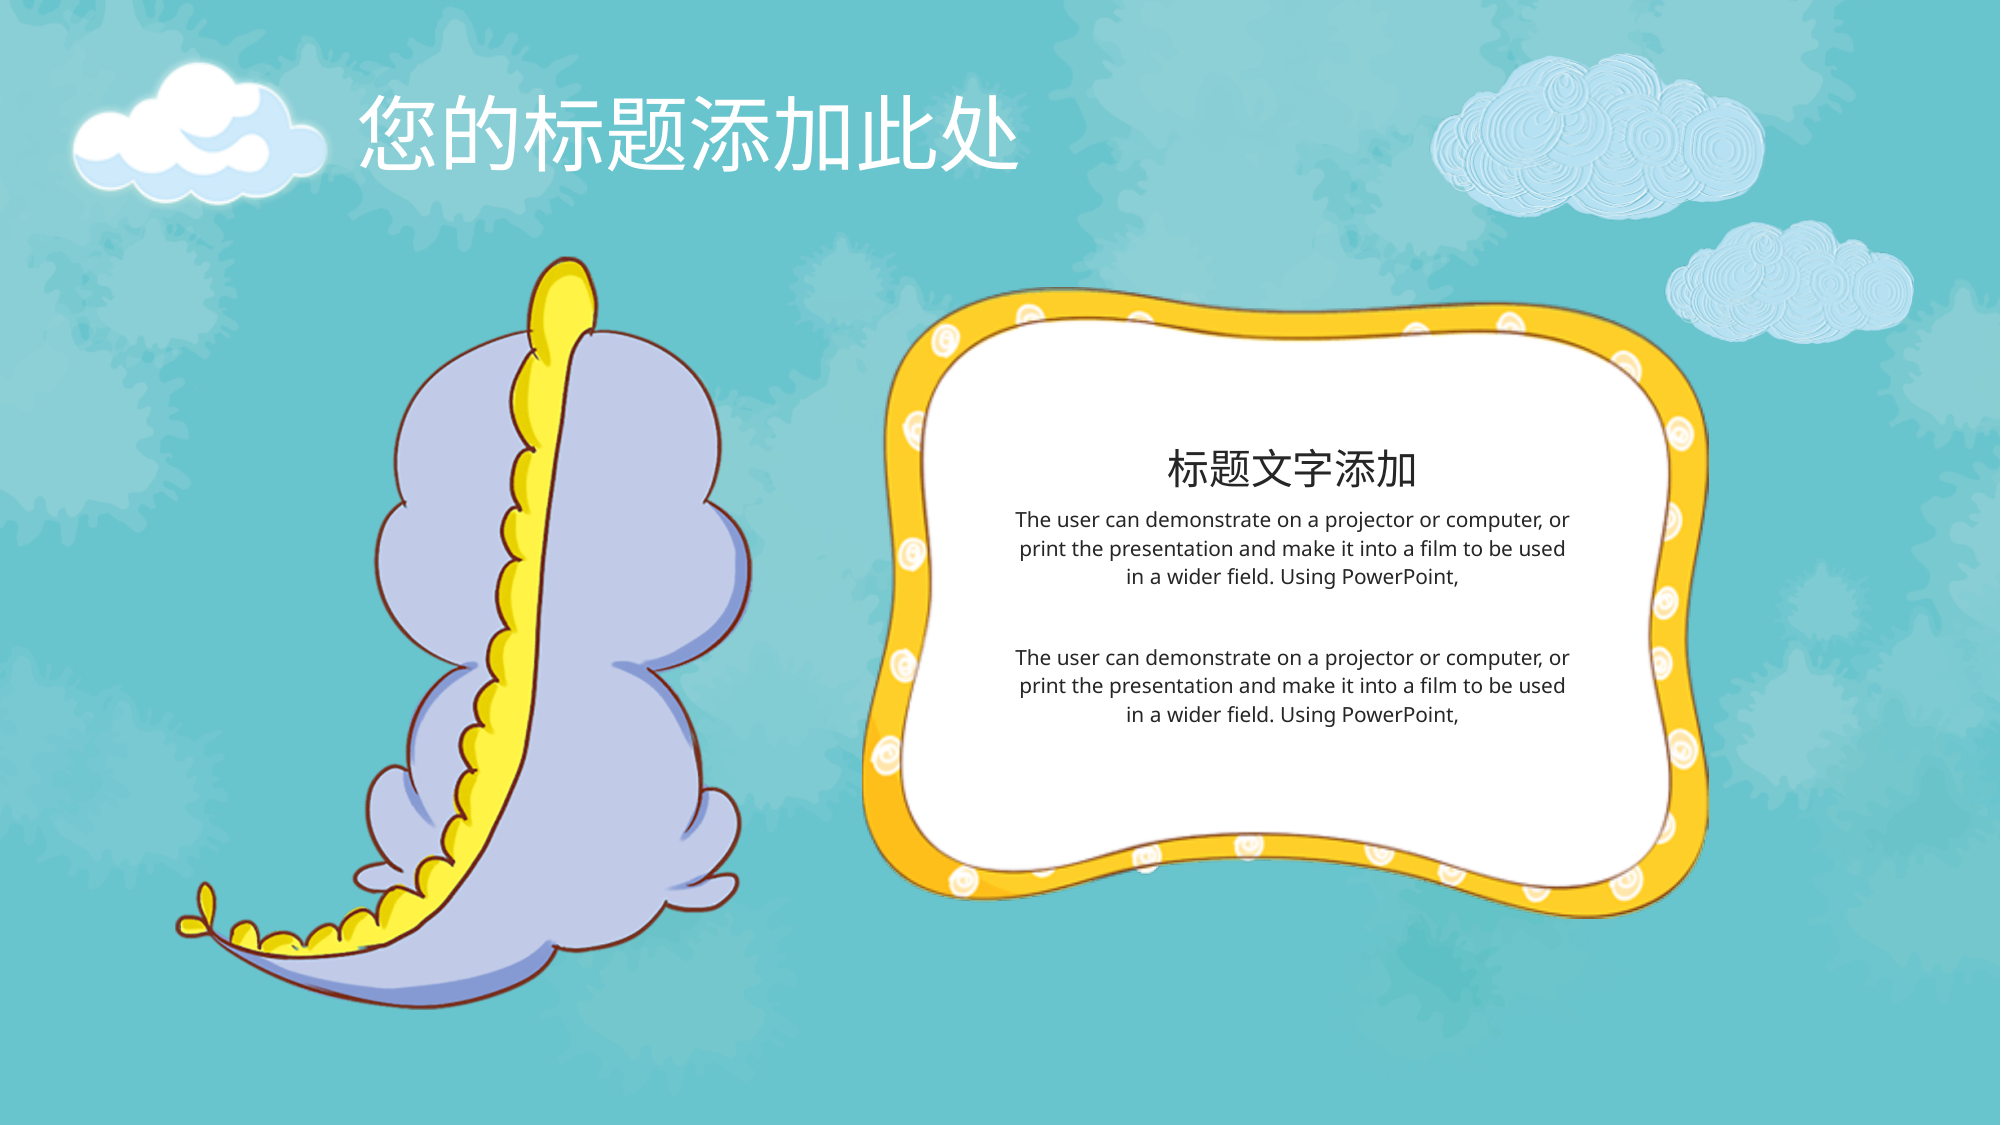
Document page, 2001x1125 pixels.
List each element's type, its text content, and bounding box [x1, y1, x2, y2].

picture [0, 0, 2000, 1125]
text_box 您的标题添加此处 [341, 74, 1038, 190]
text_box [999, 425, 1586, 735]
